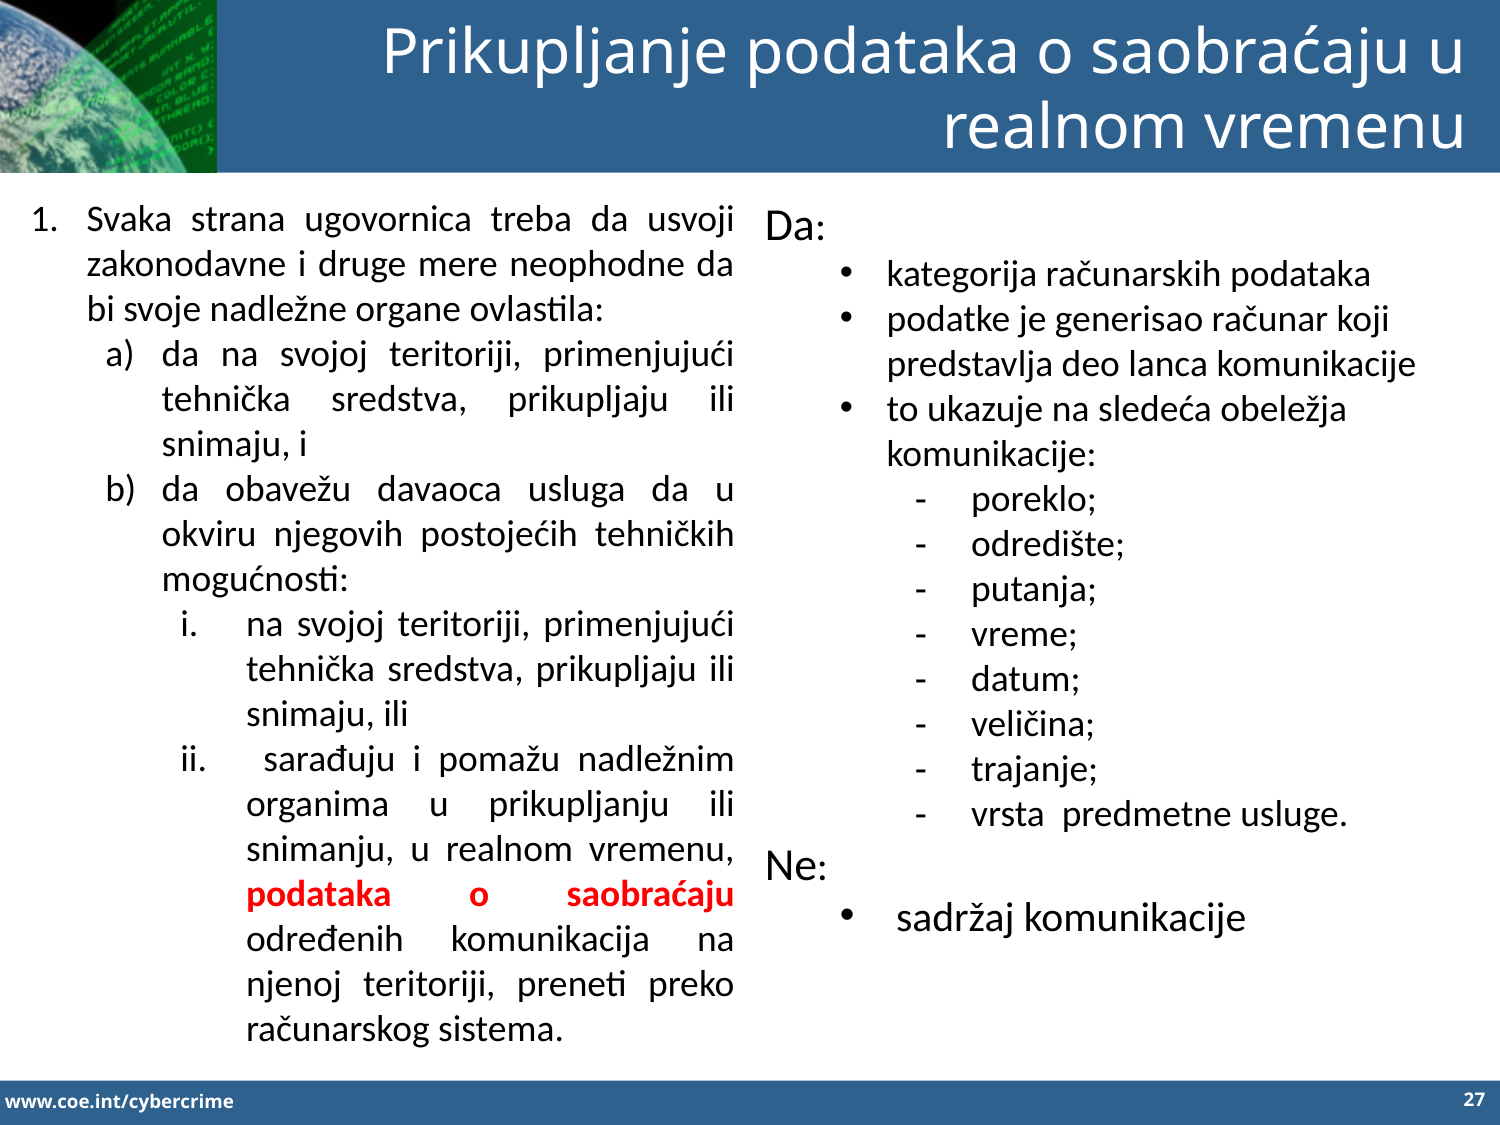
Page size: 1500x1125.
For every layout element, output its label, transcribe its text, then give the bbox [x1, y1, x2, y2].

text_box Svaka strana ugovornica treba da usvoji zakonodavne i druge mere neophodne da bi svoje nadležne organe ovlastila: da na svojoj teritoriji, primenjujući tehnička sredstva, prikupljaju ili snimaju, i da obavežu davaoca usluga da u okviru njegovih postojećih tehničkih mogućnosti: na svojoj teritoriji, primenjujući tehnička sredstva, prikupljaju ili snimaju, ili sarađuju i pomažu nadležnim organima u prikupljanju ili snimanju, u realnom vremenu, podataka o saobraćaju određenih komunikacija na njenoj teritoriji, preneti preko računarskog sistema. [15, 186, 750, 1057]
text_box Prikupljanje podataka o saobraćaju u realnom vremenu [230, 3, 1483, 168]
text_box Da: kategorija računarskih podataka podatke je generisao računar koji predstavlja deo lanca komunikacije to ukazuje na sledeća obeležja komunikacije: poreklo; odredište; putanja; vreme; datum; veličina; trajanje; vrsta predmetne usluge. Ne: sadržaj komunikacije [749, 187, 1475, 947]
picture [0, 0, 217, 173]
